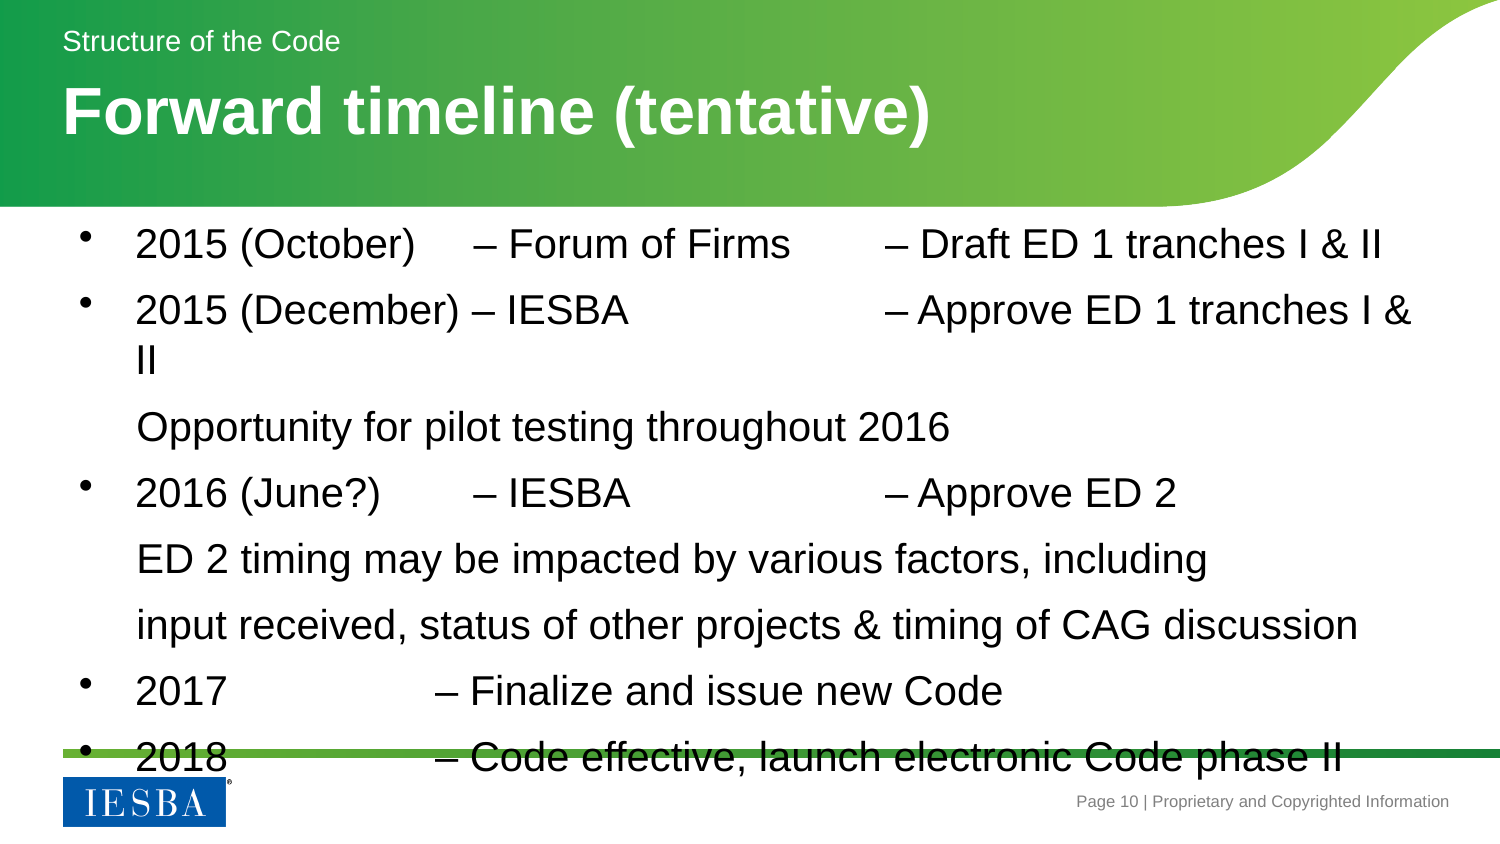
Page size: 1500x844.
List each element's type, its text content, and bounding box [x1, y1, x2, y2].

title Forward timeline (tentative) [62, 75, 1300, 141]
picture [63, 777, 232, 827]
subtitle Structure of the Code [62, 22, 638, 60]
picture [0, 0, 1500, 207]
list 2015 (October) – Forum of Firms – Draft ED 1 tranches I & II 2015 (December) – IESBA – Approve ED 1 tranches I & II Opportunity for pilot testing throughout 2016 2016 (June?) – IESBA – Approve ED 2 ED 2 timing may be impacted by various factors, including input received, status of other projects & timing of CAG discussion 2017 – Finalize and issue new Code 2018 – Code effective, launch electronic Code phase II [63, 209, 1439, 725]
